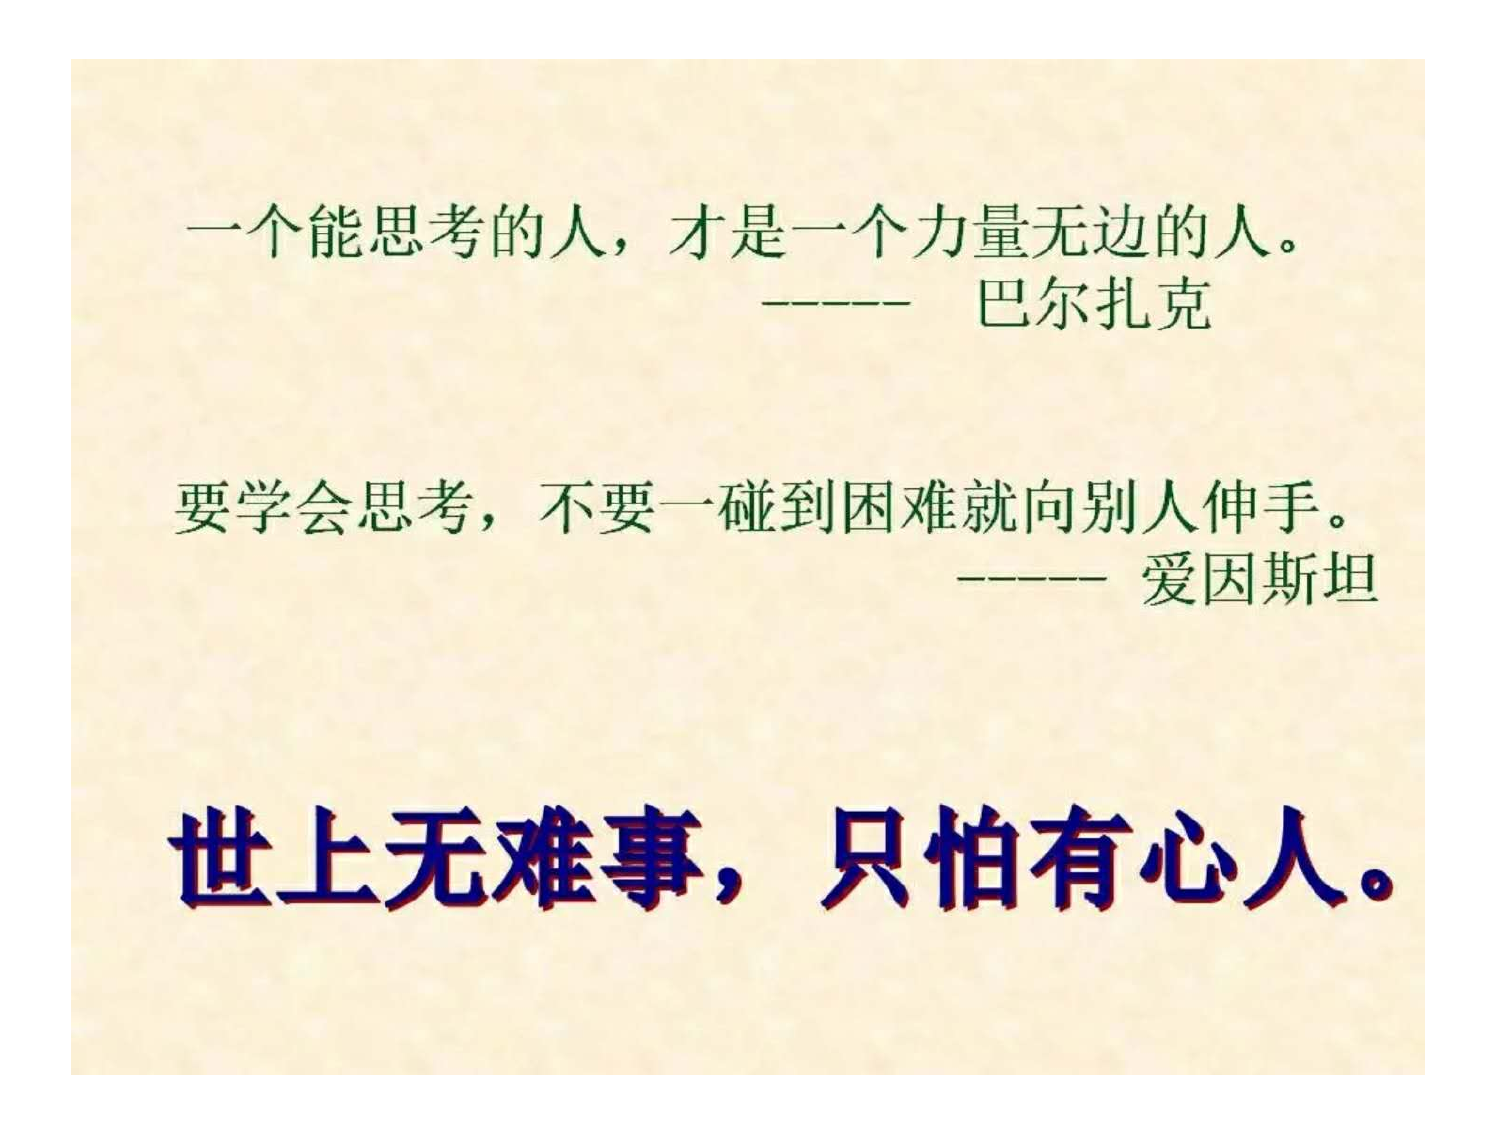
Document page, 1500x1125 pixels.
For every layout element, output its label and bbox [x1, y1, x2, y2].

list [71, 59, 1426, 1076]
